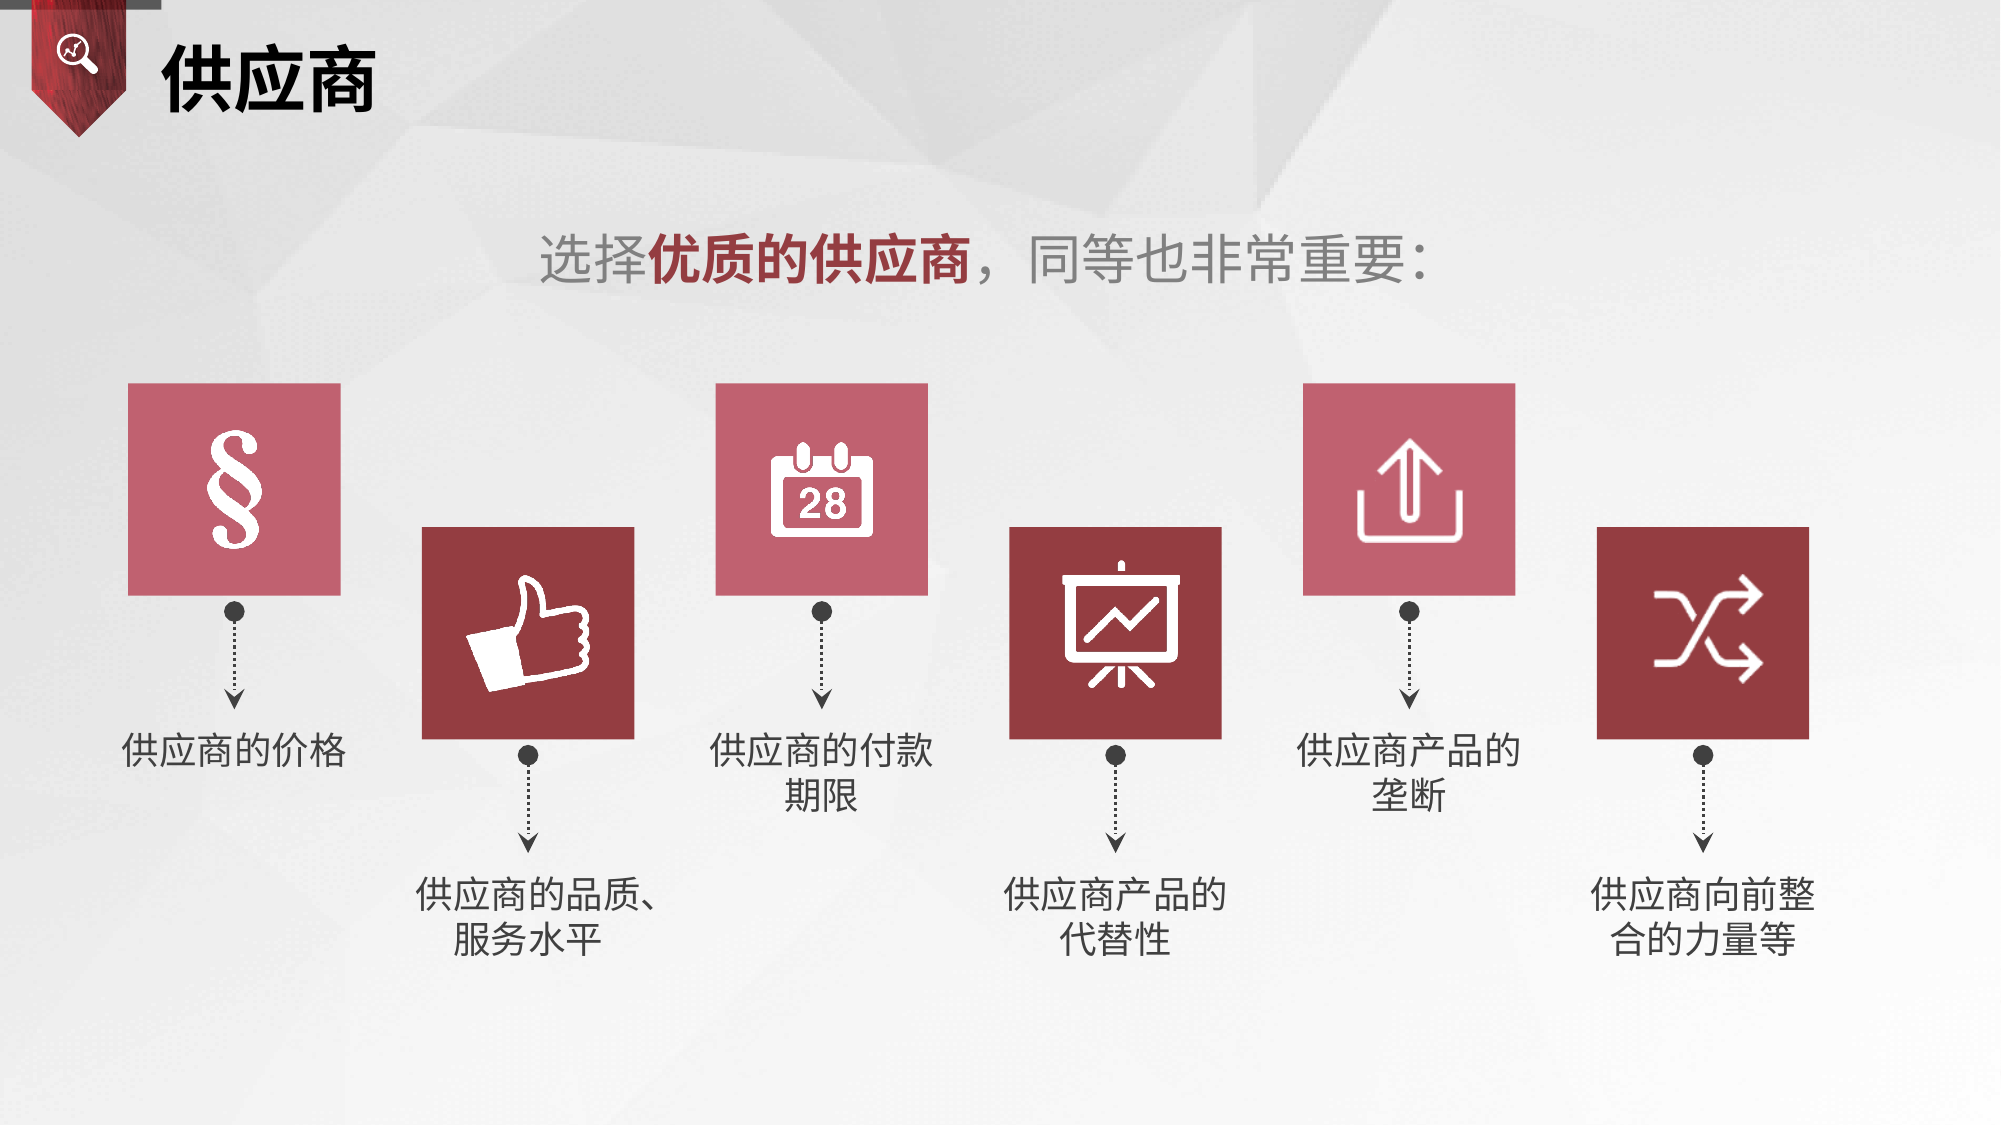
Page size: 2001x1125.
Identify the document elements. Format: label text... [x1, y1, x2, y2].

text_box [1572, 527, 1834, 970]
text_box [1279, 383, 1540, 826]
picture [0, 0, 2001, 1125]
text_box 选择优质的供应商，同等也非常重要： [352, 217, 1648, 298]
text_box 供应商 [149, 28, 891, 128]
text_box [985, 527, 1246, 970]
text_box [397, 527, 659, 970]
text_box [691, 383, 953, 826]
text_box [104, 383, 365, 781]
